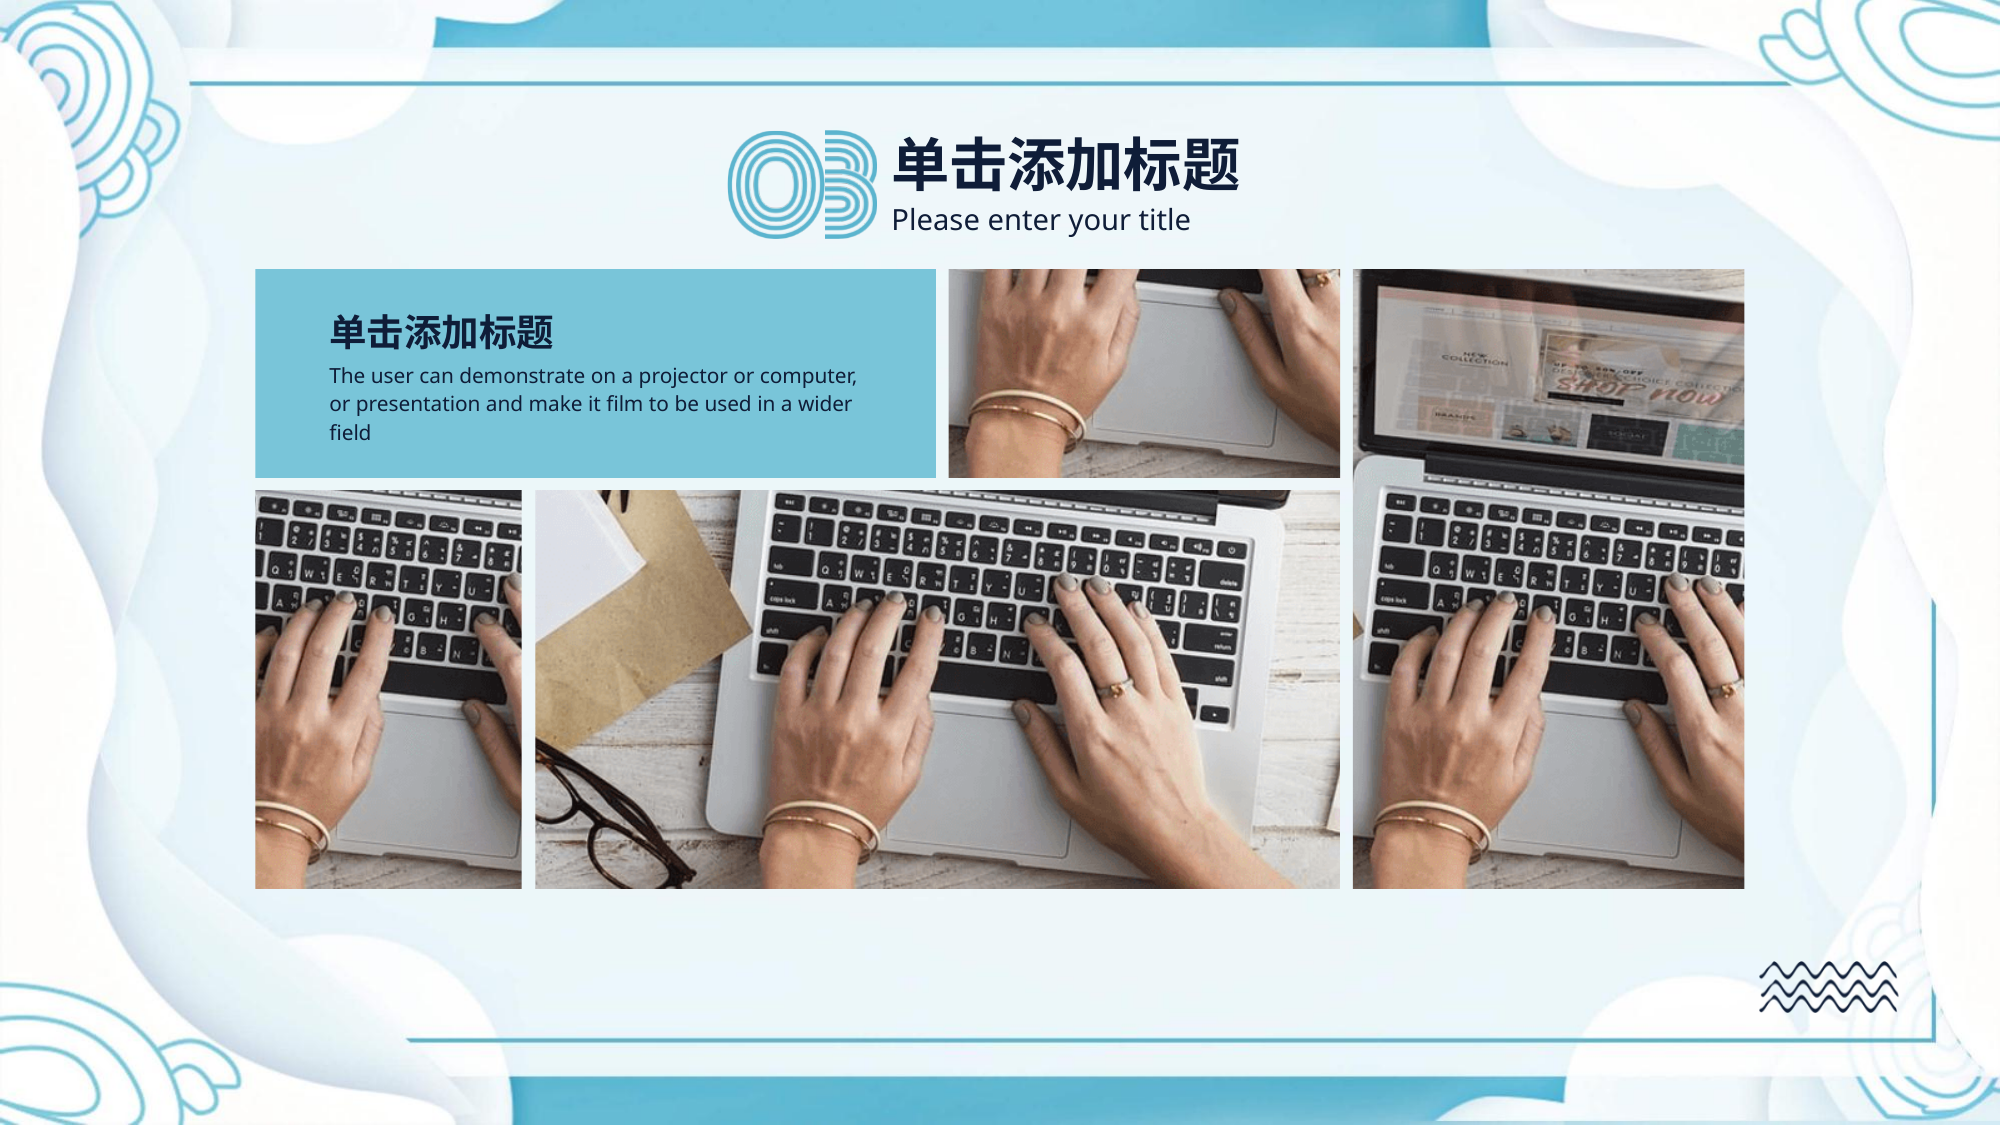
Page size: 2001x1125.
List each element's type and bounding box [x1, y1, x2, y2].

text_box [727, 120, 1259, 245]
text_box [255, 269, 1745, 889]
picture [0, 0, 2000, 1125]
text_box [255, 269, 936, 479]
